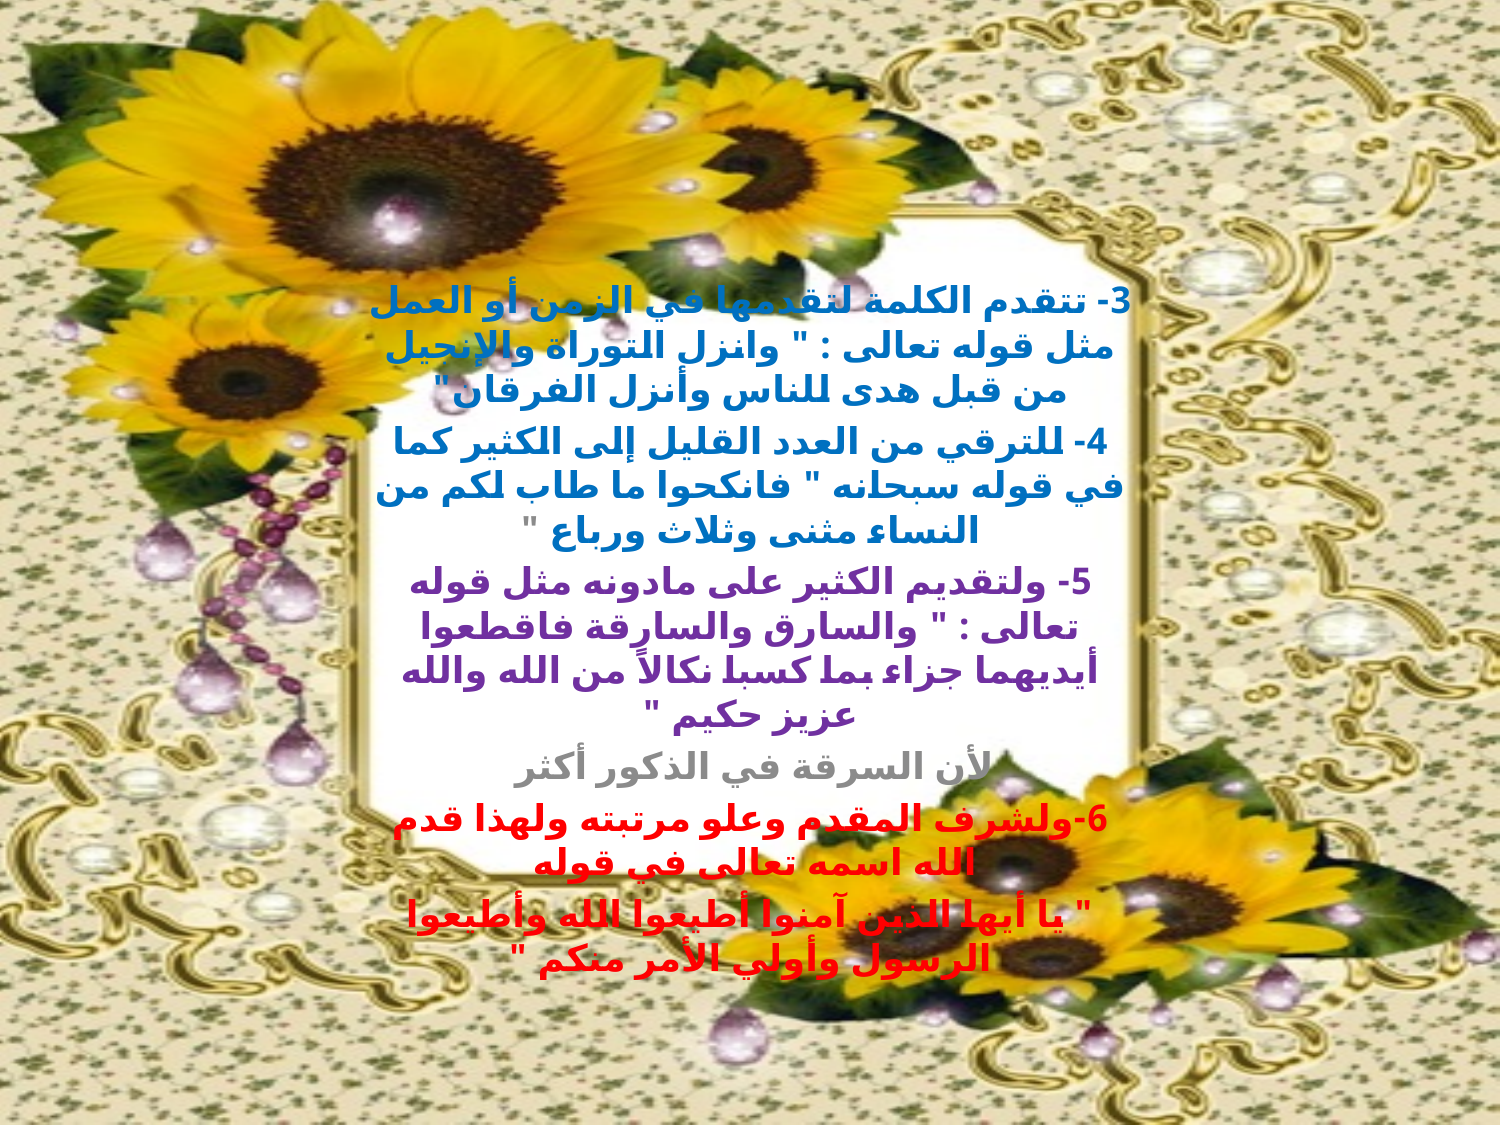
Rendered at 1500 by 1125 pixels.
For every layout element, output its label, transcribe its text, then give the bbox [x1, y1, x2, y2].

subtitle 3- تتقدم الكلمة لتقدمها في الزمن أو العمل مثل قوله تعالى : " وانزل التوراة والإنجيل من قبل هدى للناس وأنزل الفرقان" 4- للترقي من العدد القليل إلى الكثير كما في قوله سبحانه " فانكحوا ما طاب لكم من النساء مثنى وثلاث ورباع " 5- ولتقديم الكثير على مادونه مثل قوله تعالى : " والسارق والسارقة فاقطعوا أيديهما جزاء بما كسبا نكالاً من الله والله عزيز حكيم " لأن السرقة في الذكور أكثر 6-ولشرف المقدم وعلو مرتبته ولهذا قدم الله اسمه تعالى في قوله " يا أيها الذين آمنوا أطيعوا الله وأطيعوا الرسول وأولي الأمر منكم " [351, 269, 1149, 1032]
picture [0, 0, 1500, 1125]
